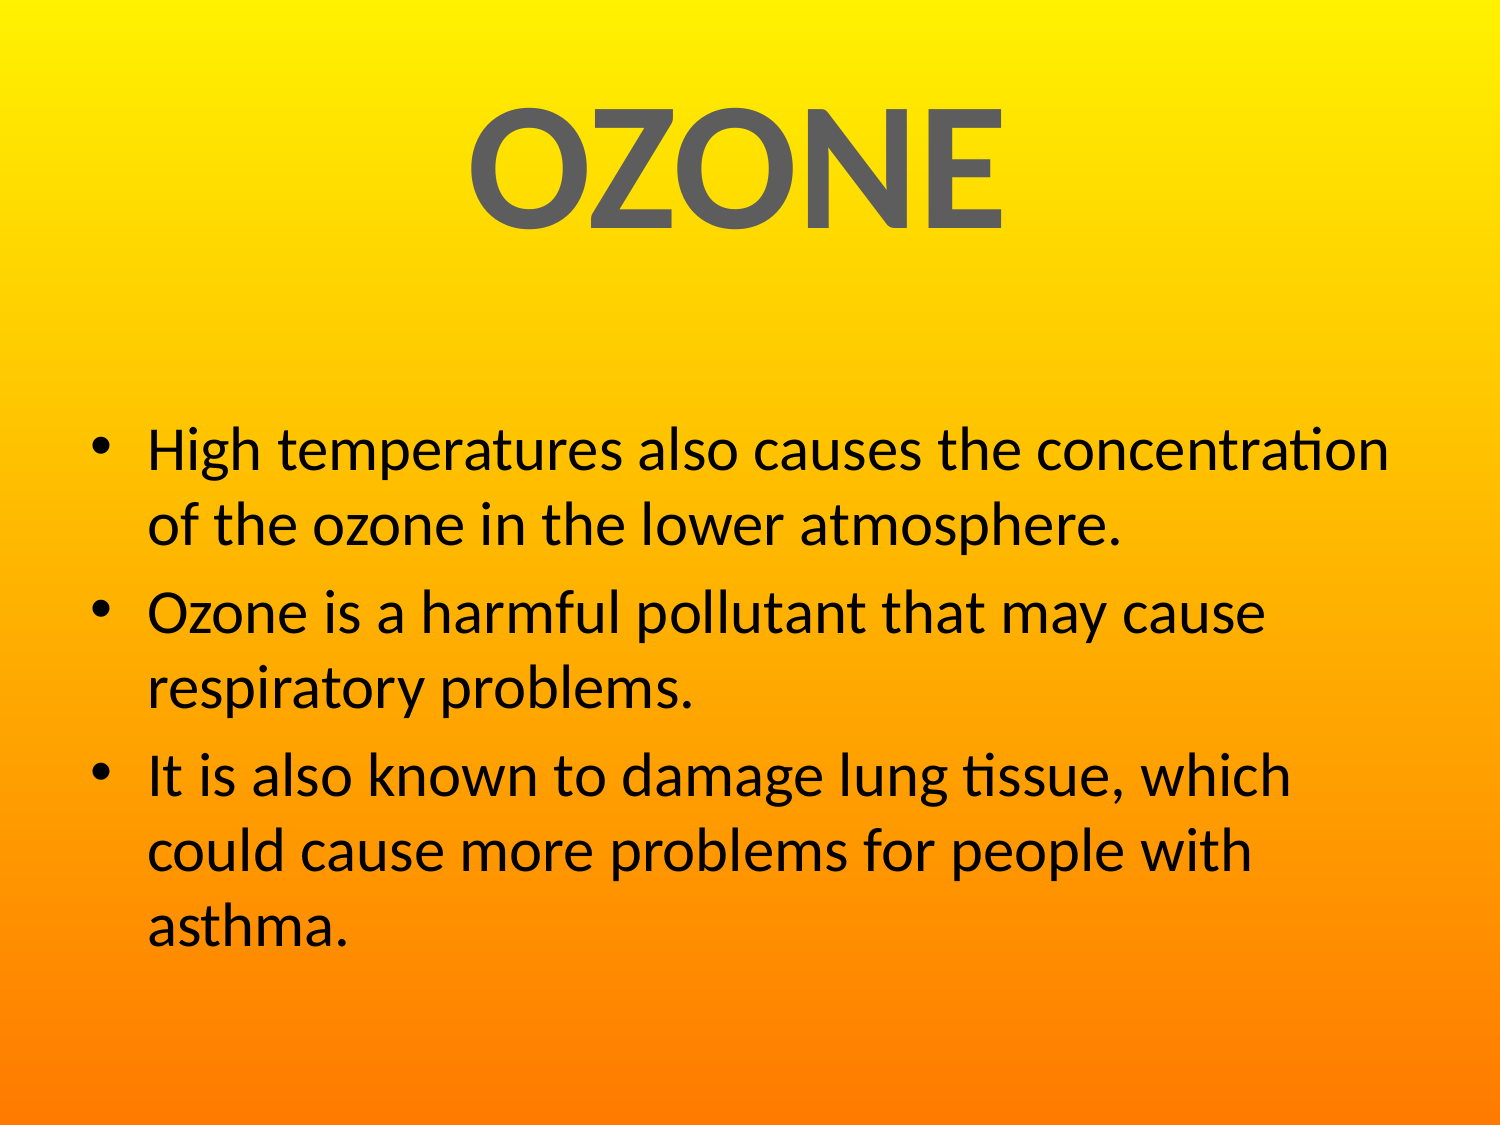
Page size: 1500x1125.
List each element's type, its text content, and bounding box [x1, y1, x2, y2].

list High temperatures also causes the concentration of the ozone in the lower atmosphere. Ozone is a harmful pollutant that may cause respiratory problems. It is also known to damage lung tissue, which could cause more problems for people with asthma. [75, 399, 1425, 1005]
text_box OZONE [452, 37, 1023, 273]
